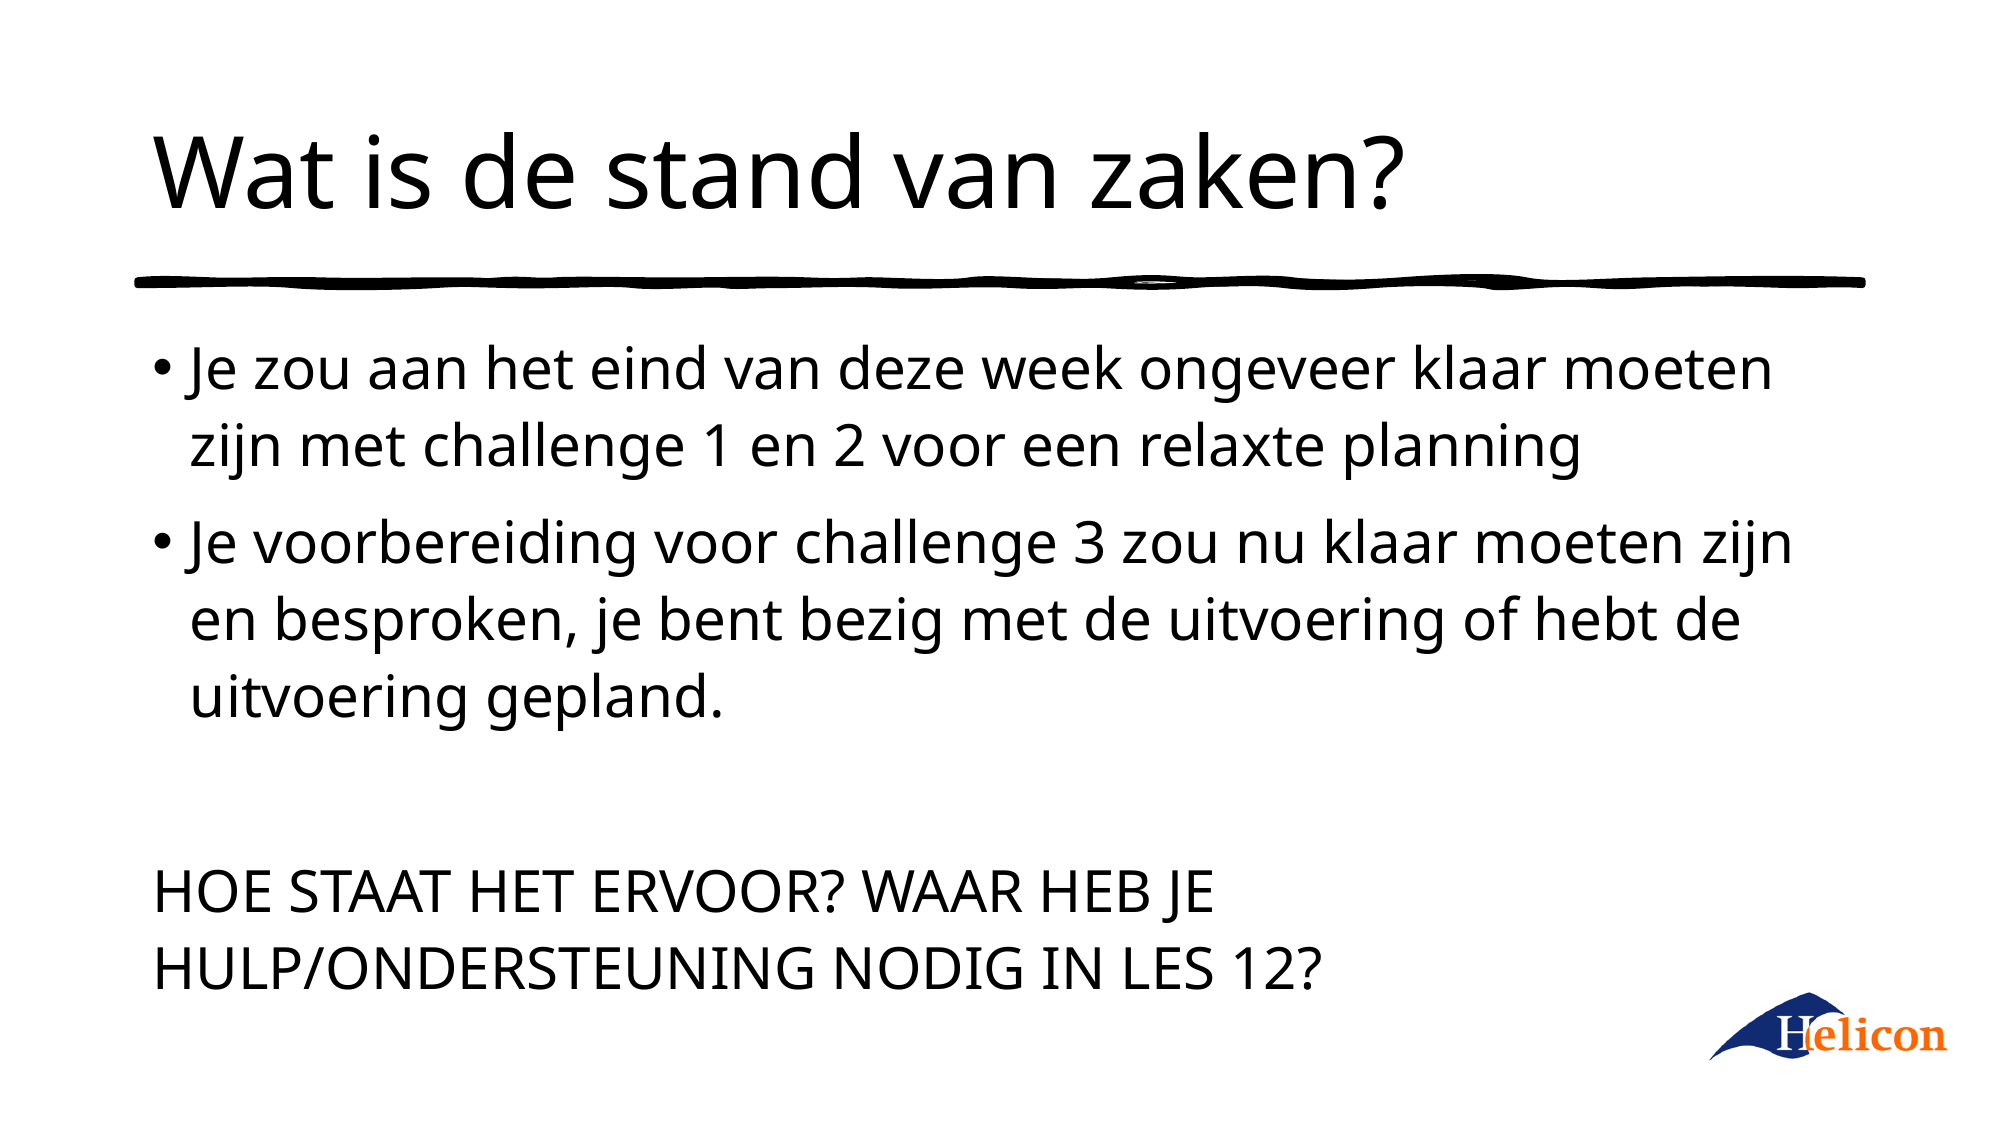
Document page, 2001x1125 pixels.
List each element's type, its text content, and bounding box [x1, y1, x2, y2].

title Wat is de stand van zaken? [137, 59, 1863, 278]
picture [1671, 952, 2000, 1125]
list Je zou aan het eind van deze week ongeveer klaar moeten zijn met challenge 1 en 2 voor een relaxte planning Je voorbereiding voor challenge 3 zou nu klaar moeten zijn en besproken, je bent bezig met de uitvoering of hebt de uitvoering gepland. HOE STAAT HET ERVOOR? WAAR HEB JE HULP/ONDERSTEUNING NODIG IN LES 12? [137, 316, 1863, 1031]
